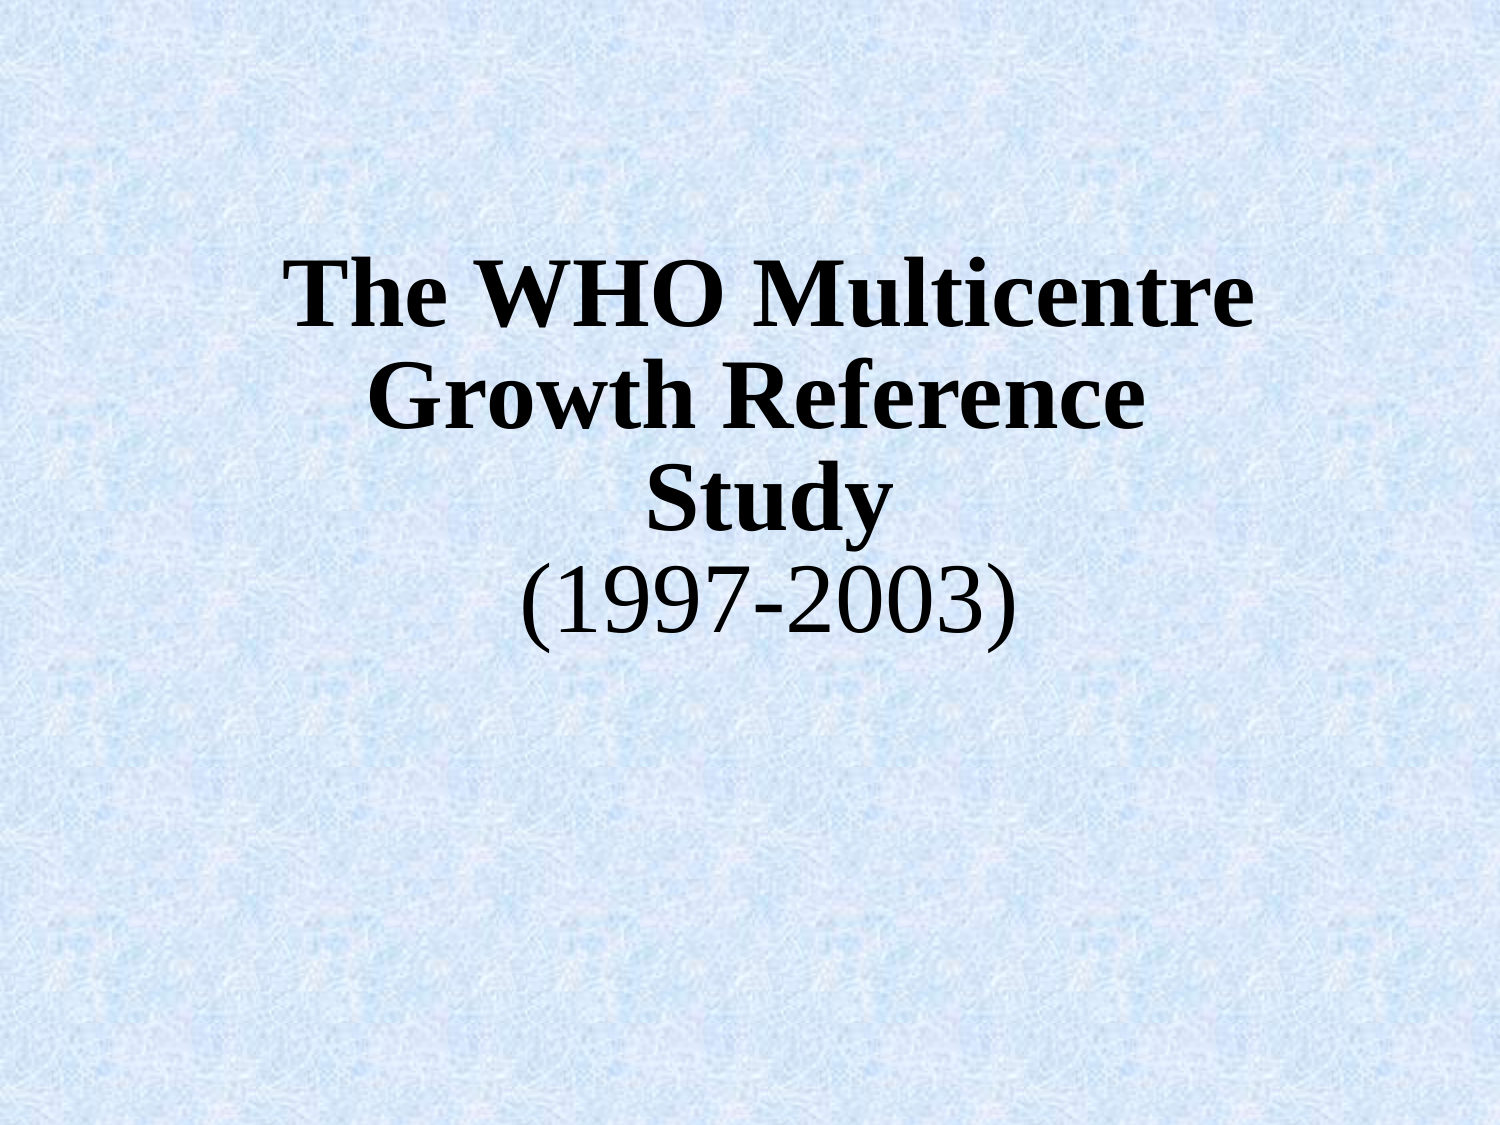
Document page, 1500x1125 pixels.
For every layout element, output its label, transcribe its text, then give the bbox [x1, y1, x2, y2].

text_box The WHO Multicentre Growth Reference Study (1997-2003) [212, 237, 1327, 762]
picture [0, 0, 1500, 1125]
